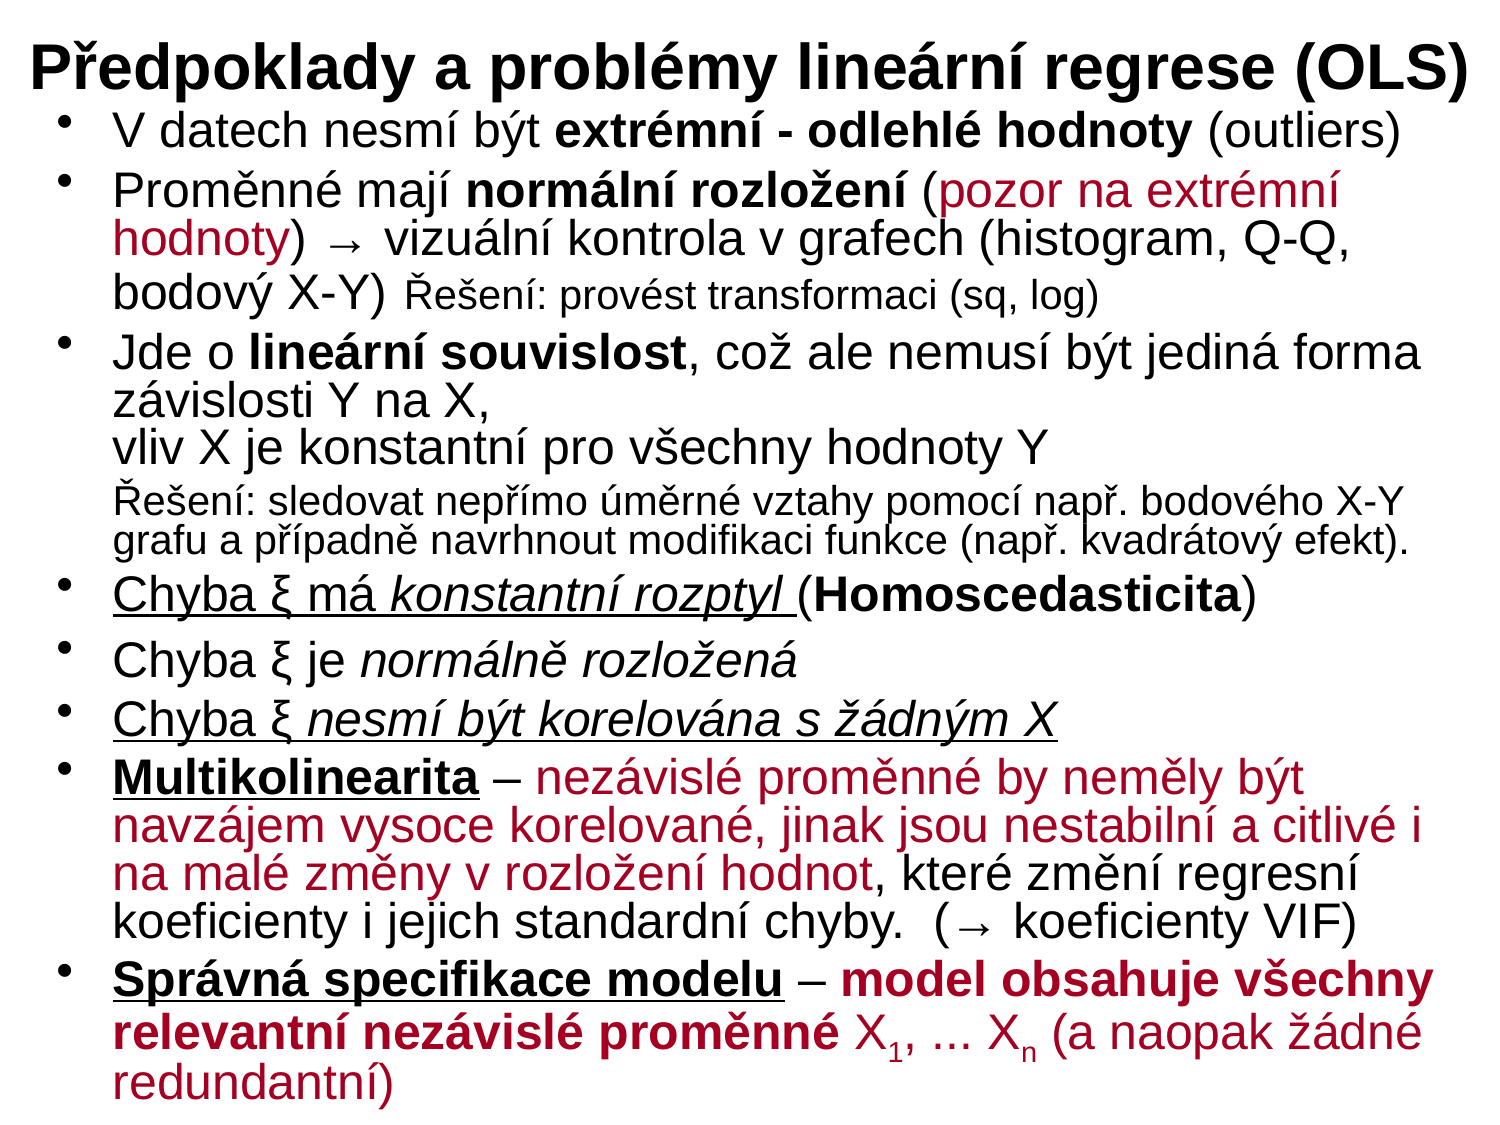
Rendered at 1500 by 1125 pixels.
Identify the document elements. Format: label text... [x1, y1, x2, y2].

list V datech nesmí být extrémní - odlehlé hodnoty (outliers) Proměnné mají normální rozložení (pozor na extrémní hodnoty) → vizuální kontrola v grafech (histogram, Q-Q, bodový X-Y) Řešení: provést transformaci (sq, log) Jde o lineární souvislost, což ale nemusí být jediná forma závislosti Y na X, vliv X je konstantní pro všechny hodnoty Y Řešení: sledovat nepřímo úměrné vztahy pomocí např. bodového X-Y grafu a případně navrhnout modifikaci funkce (např. kvadrátový efekt). Chyba ξ má konstantní rozptyl (Homoscedasticita) Chyba ξ je normálně rozložená Chyba ξ nesmí být korelována s žádným X Multikolinearita – nezávislé proměnné by neměly být navzájem vysoce korelované, jinak jsou nestabilní a citlivé i na malé změny v rozložení hodnot, které změní regresní koeficienty i jejich standardní chyby. (→ koeficienty VIF) Správná specifikace modelu – model obsahuje všechny relevantní nezávislé proměnné X1, ... Xn (a naopak žádné redundantní) [41, 101, 1461, 1125]
title Předpoklady a problémy lineární regrese (OLS) [0, 0, 1500, 128]
